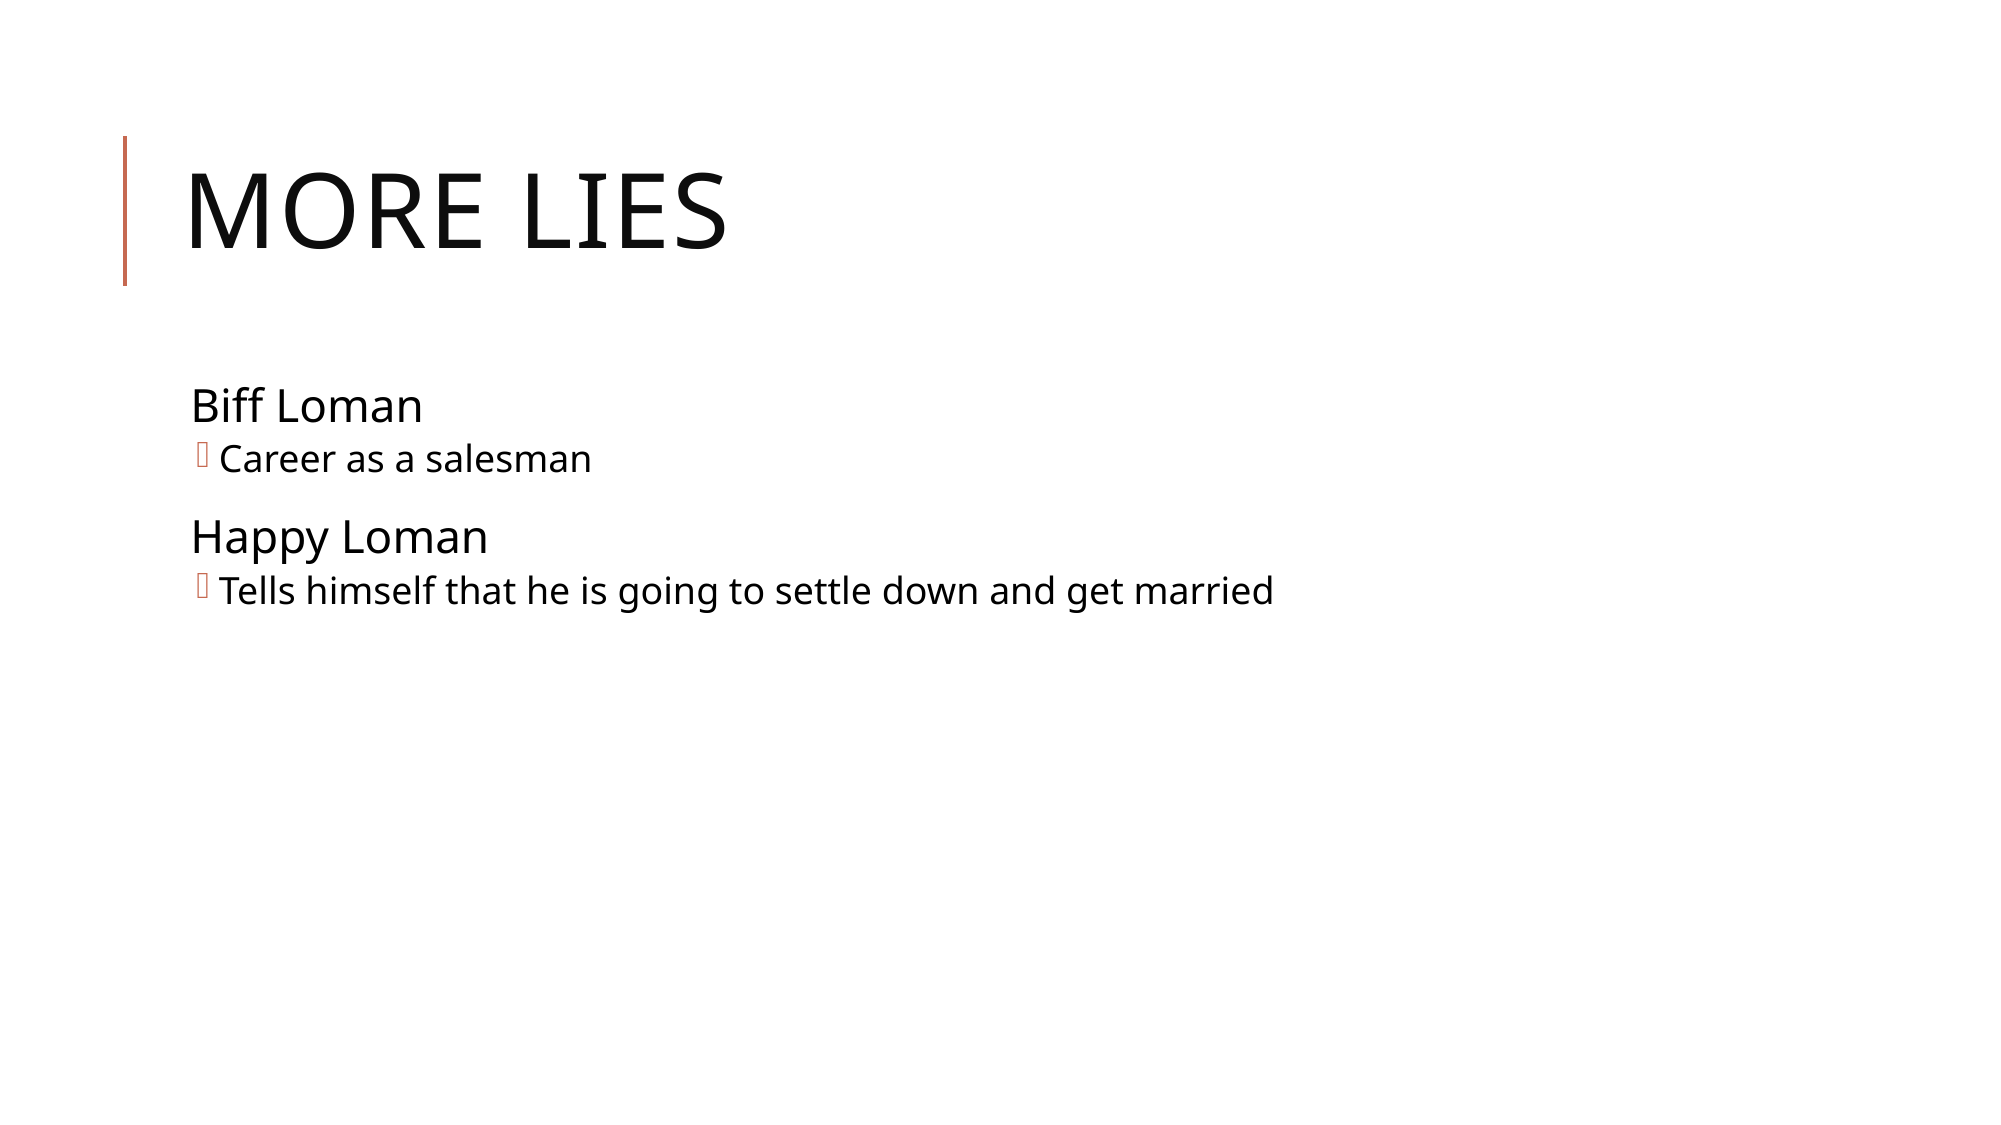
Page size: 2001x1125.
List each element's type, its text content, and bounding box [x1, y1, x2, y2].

title More lies [168, 96, 1763, 342]
list Biff Loman Career as a salesman Happy Loman Tells himself that he is going to settle down and get married [168, 375, 1763, 1035]
